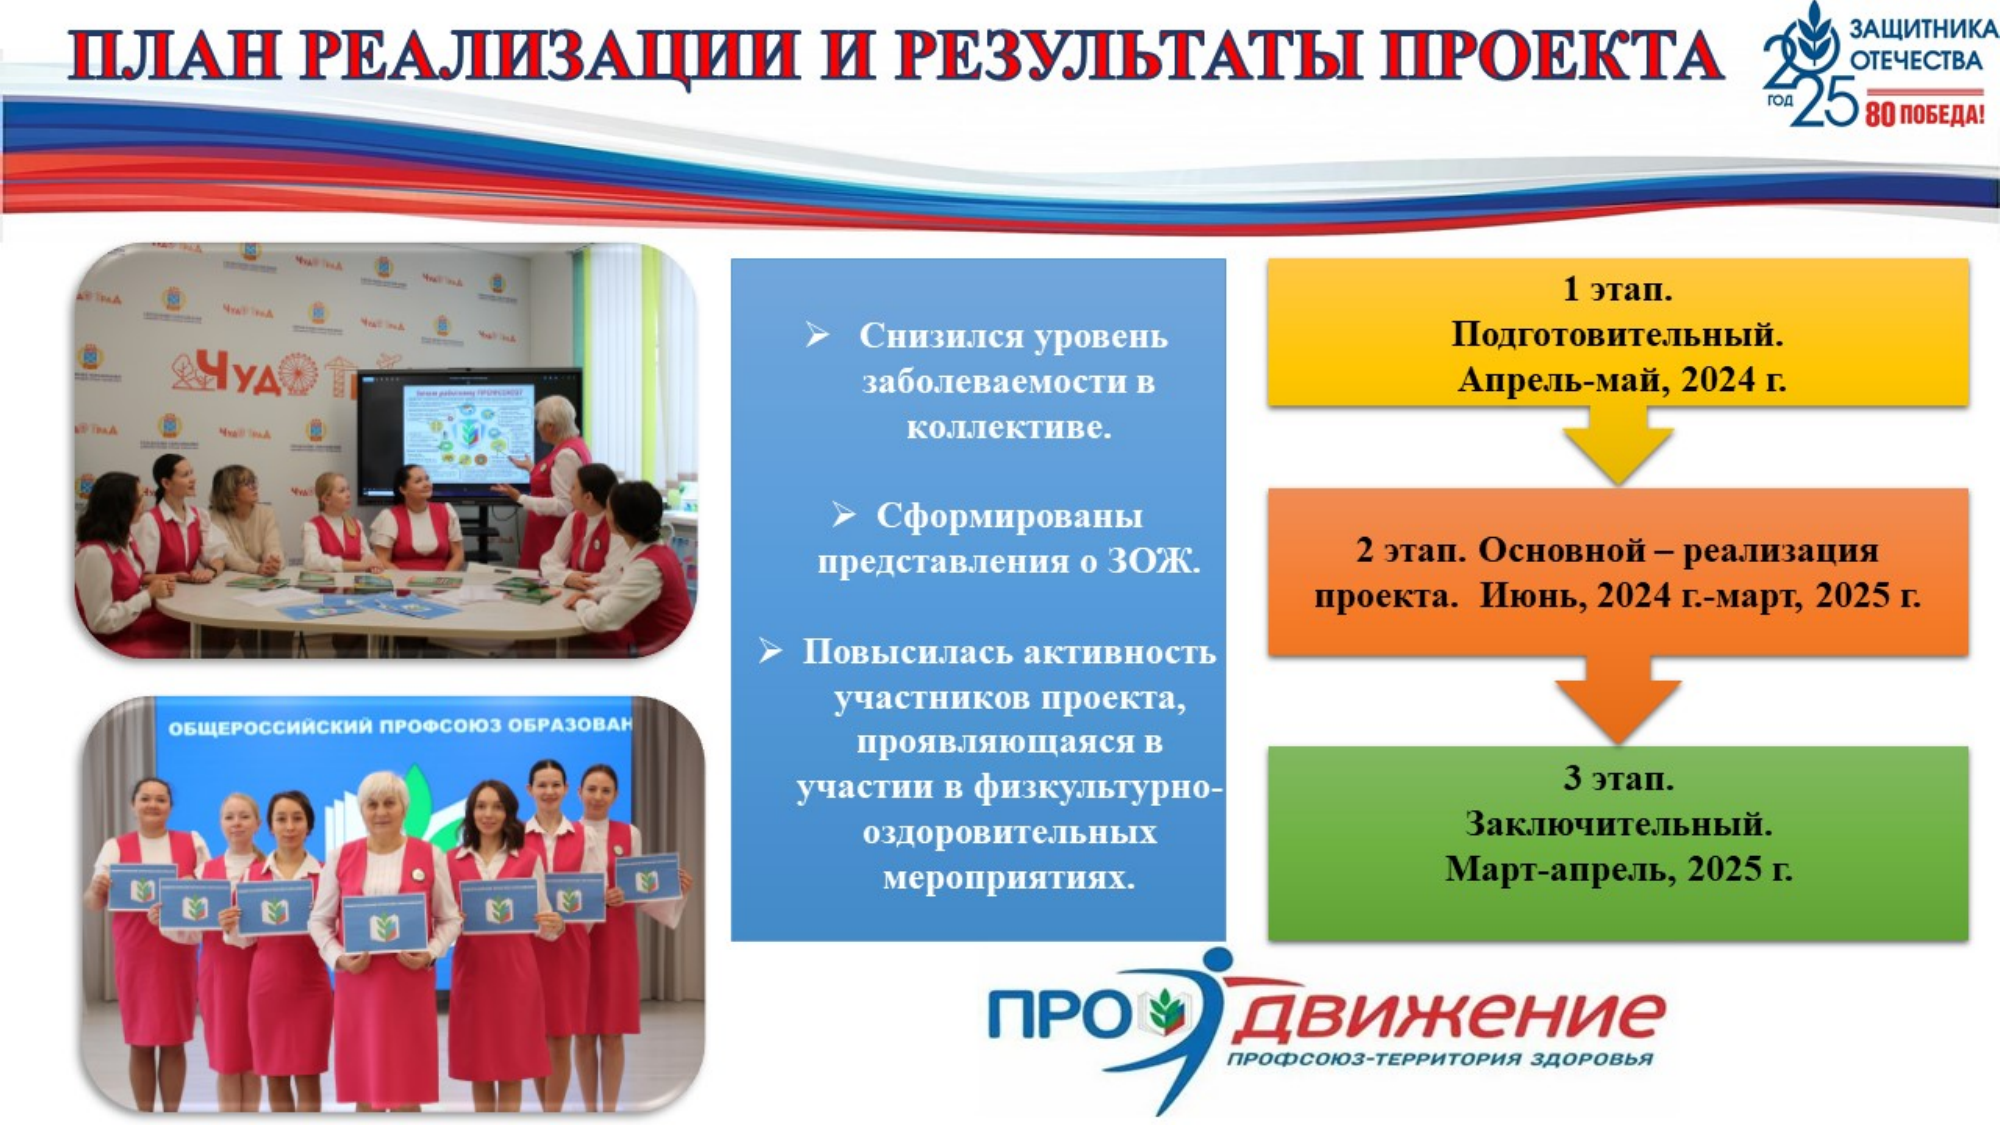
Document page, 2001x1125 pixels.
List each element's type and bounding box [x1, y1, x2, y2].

list [0, 0, 2000, 1125]
